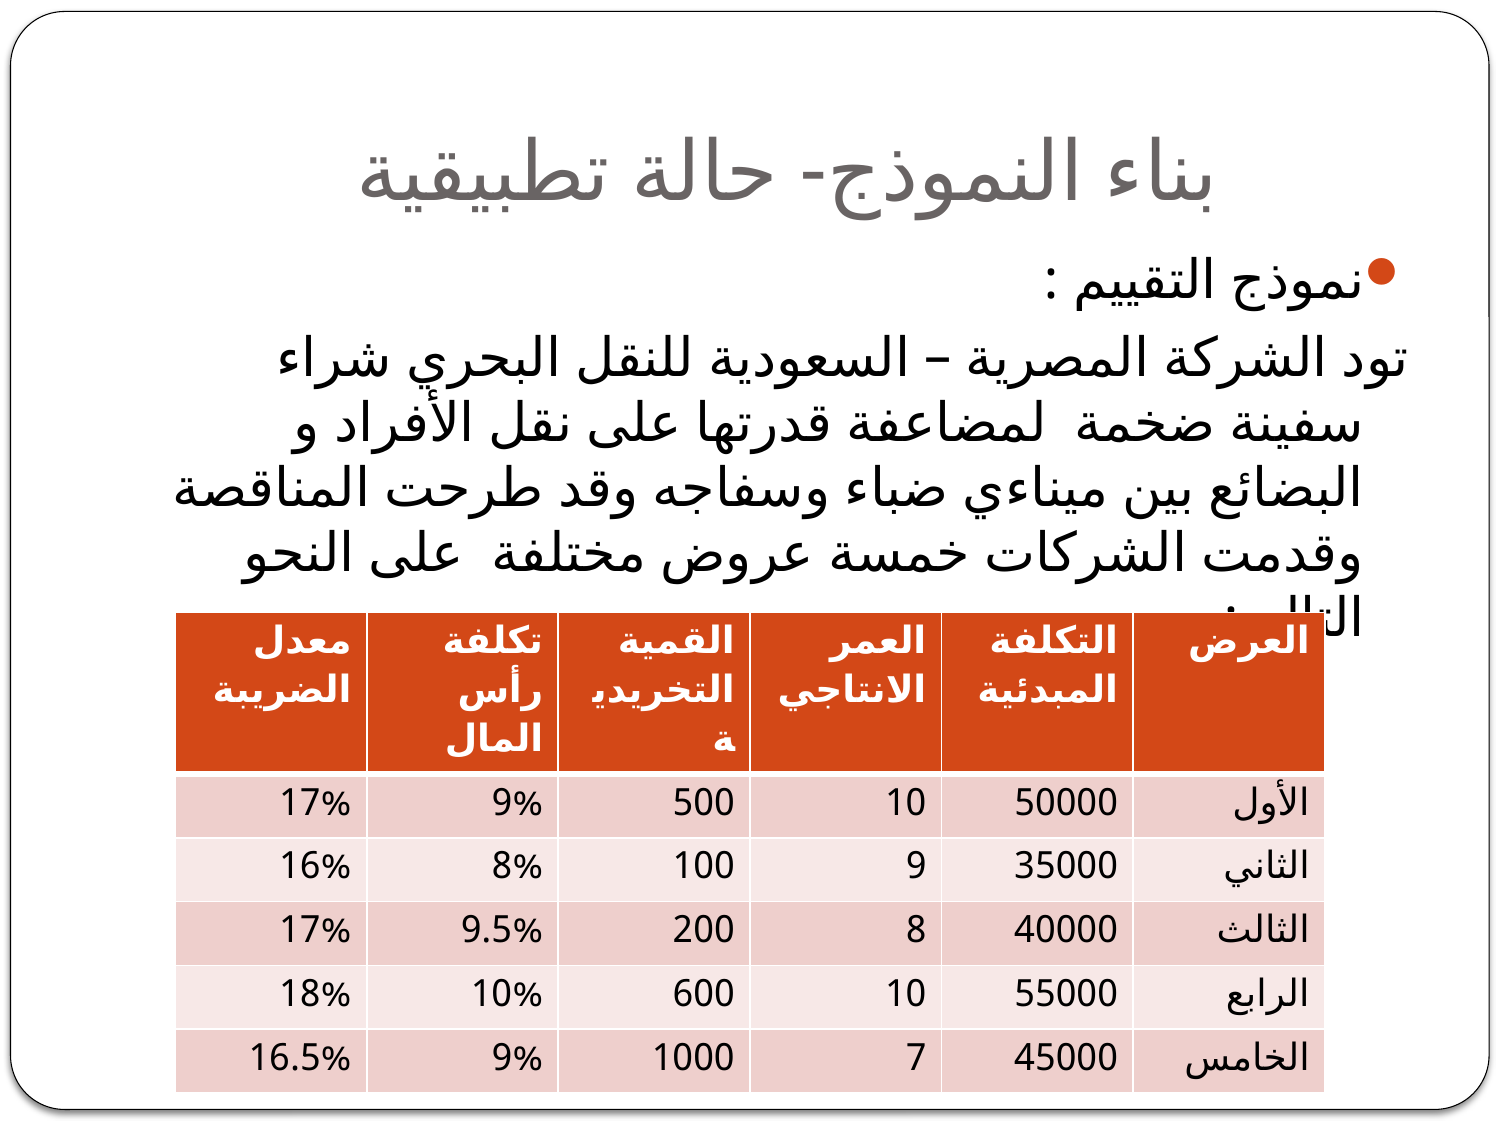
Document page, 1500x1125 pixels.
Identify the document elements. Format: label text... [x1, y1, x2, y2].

table_header تكلفة رأس المال [368, 613, 557, 771]
title بناء النموذج- حالة تطبيقية [150, 45, 1425, 233]
table_cell 500 [559, 777, 749, 837]
table_cell 17% [176, 777, 366, 837]
table_cell 200 [559, 902, 749, 965]
table_cell 10% [368, 966, 557, 1028]
table_cell 7 [751, 1030, 941, 1092]
table_cell الخامس [1134, 1030, 1324, 1092]
table_cell 50000 [942, 777, 1132, 837]
table_cell 16.5% [176, 1030, 366, 1092]
table_cell 8 [751, 902, 941, 965]
table_cell 1000 [559, 1030, 749, 1092]
table_cell 10 [751, 777, 941, 837]
table_cell 9% [368, 1030, 557, 1092]
table_cell 18% [176, 966, 366, 1028]
table_cell 16% [176, 839, 366, 901]
table_cell 55000 [942, 966, 1132, 1028]
table_cell 35000 [942, 839, 1132, 901]
table_cell 17% [176, 902, 366, 965]
table_cell 600 [559, 966, 749, 1028]
table_cell 100 [559, 839, 749, 901]
table_cell الثاني [1134, 839, 1324, 901]
table_header معدل الضريبة [176, 613, 366, 771]
table_cell 8% [368, 839, 557, 901]
table_header العمر الانتاجي [751, 613, 941, 771]
table_cell 9% [368, 777, 557, 837]
table_header العرض [1134, 613, 1324, 771]
table_cell الرابع [1134, 966, 1324, 1028]
table_header القمية التخريدية [559, 613, 749, 771]
table_cell الثالث [1134, 902, 1324, 965]
list نموذج التقييم : تود الشركة المصرية – السعودية للنقل البحري شراء سفينة ضخمة لمضاعفة قدرتها على نقل الأفراد و البضائع بين ميناءي ضباء وسفاجه وقد طرحت المناقصة وقدمت الشركات خمسة عروض مختلفة على النحو التالي: [150, 237, 1425, 988]
table_header التكلفة المبدئية [942, 613, 1132, 771]
table_cell 45000 [942, 1030, 1132, 1092]
table_cell الأول [1134, 777, 1324, 837]
table_cell 9.5% [368, 902, 557, 965]
table_cell 10 [751, 966, 941, 1028]
table_cell 9 [751, 839, 941, 901]
table_cell 40000 [942, 902, 1132, 965]
